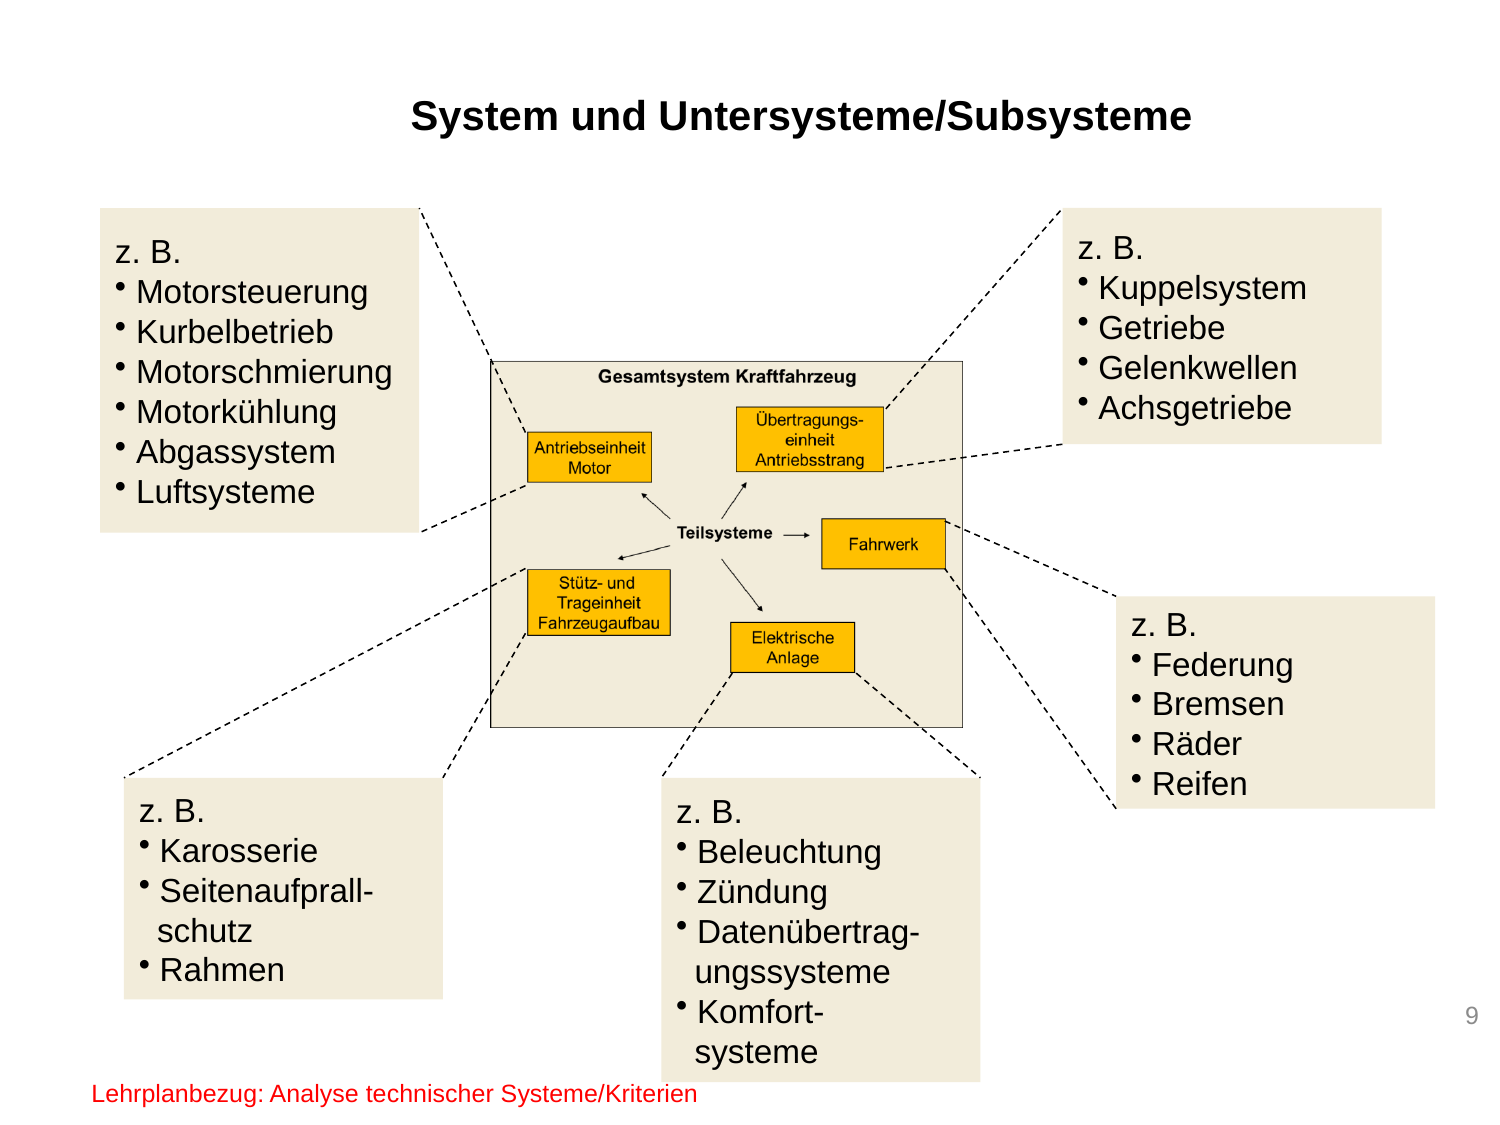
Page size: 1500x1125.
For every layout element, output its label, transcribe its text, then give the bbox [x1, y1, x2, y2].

title System und Untersysteme/Subsysteme [395, 48, 1223, 179]
text_box Lehrplanbezug: Analyse technischer Systeme/Kriterien [76, 1070, 1329, 1116]
text_box z. B. Beleuchtung Zündung Datenübertrag- ungssysteme Komfort- systeme [661, 777, 981, 1070]
text_box z. B. Kuppelsystem Getriebe Gelenkwellen Achsgetriebe [1062, 207, 1382, 445]
text_box z. B. Motorsteuerung Kurbelbetrieb Motorschmierung Motorkühlung Abgassystem Luftsysteme [100, 208, 420, 533]
text_box z. B. Federung Bremsen Räder Reifen [1116, 596, 1436, 809]
text_box z. B. Karosserie Seitenaufprall- schutz Rahmen [123, 777, 443, 1000]
slide_number 9 [1421, 975, 1495, 1054]
picture [489, 359, 963, 729]
